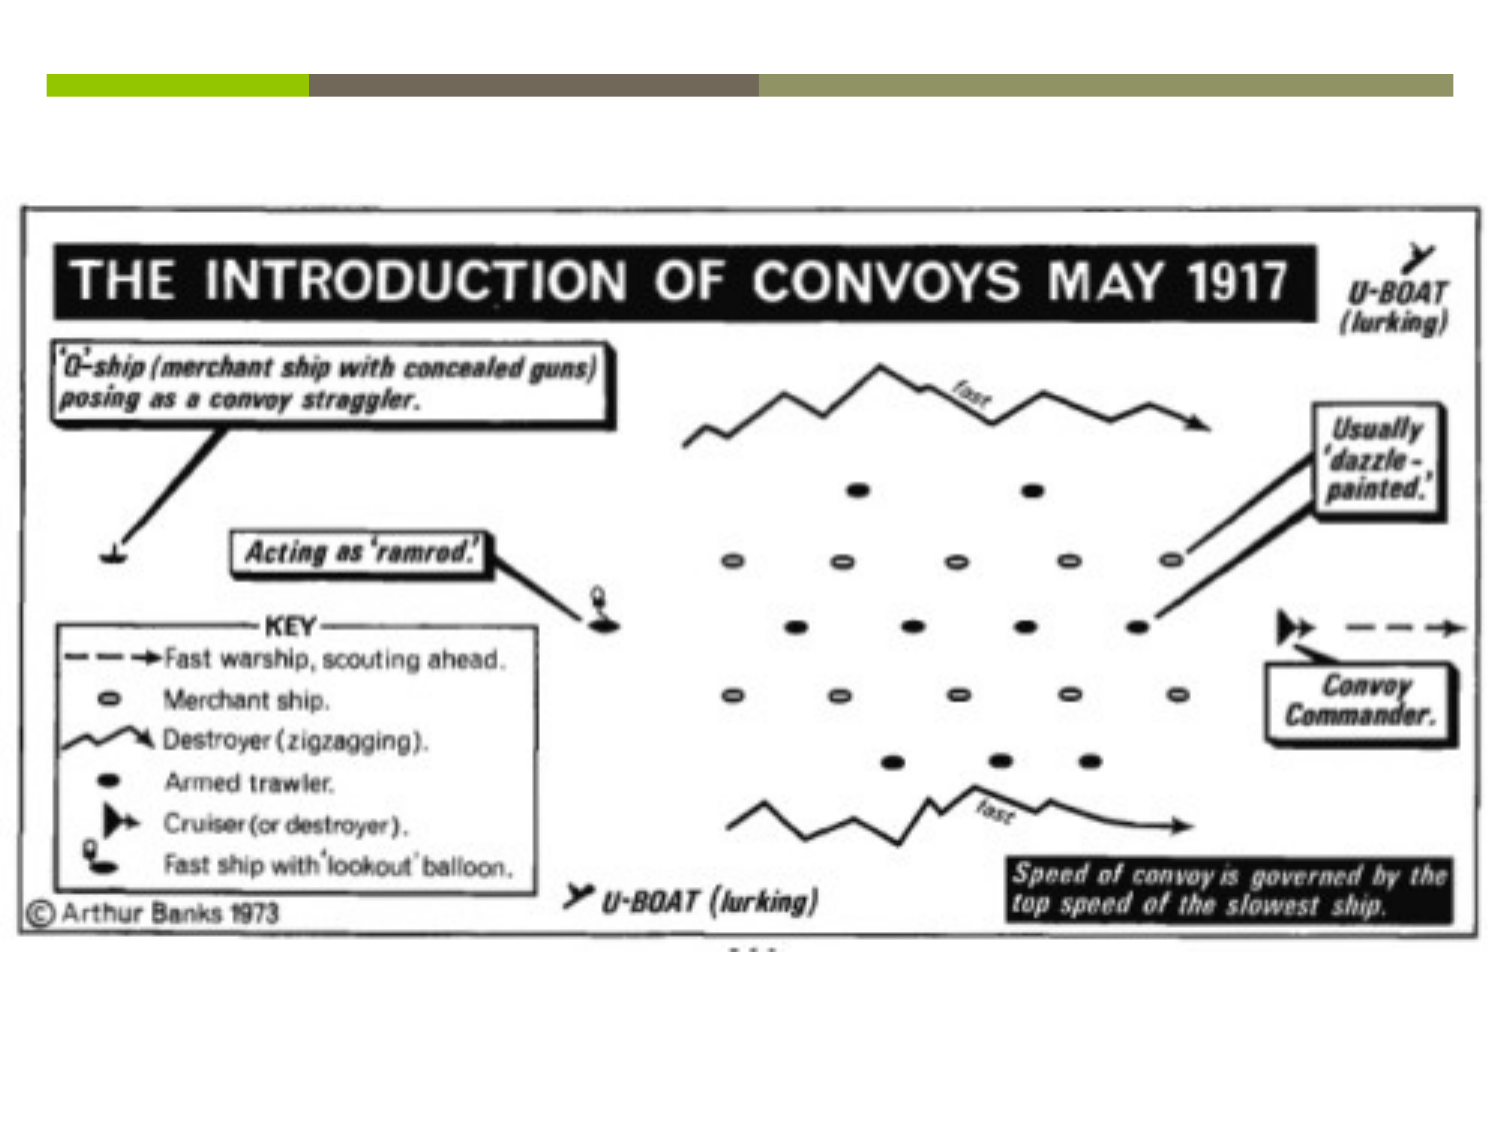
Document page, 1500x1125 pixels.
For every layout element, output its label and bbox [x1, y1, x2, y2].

picture [0, 195, 1500, 953]
